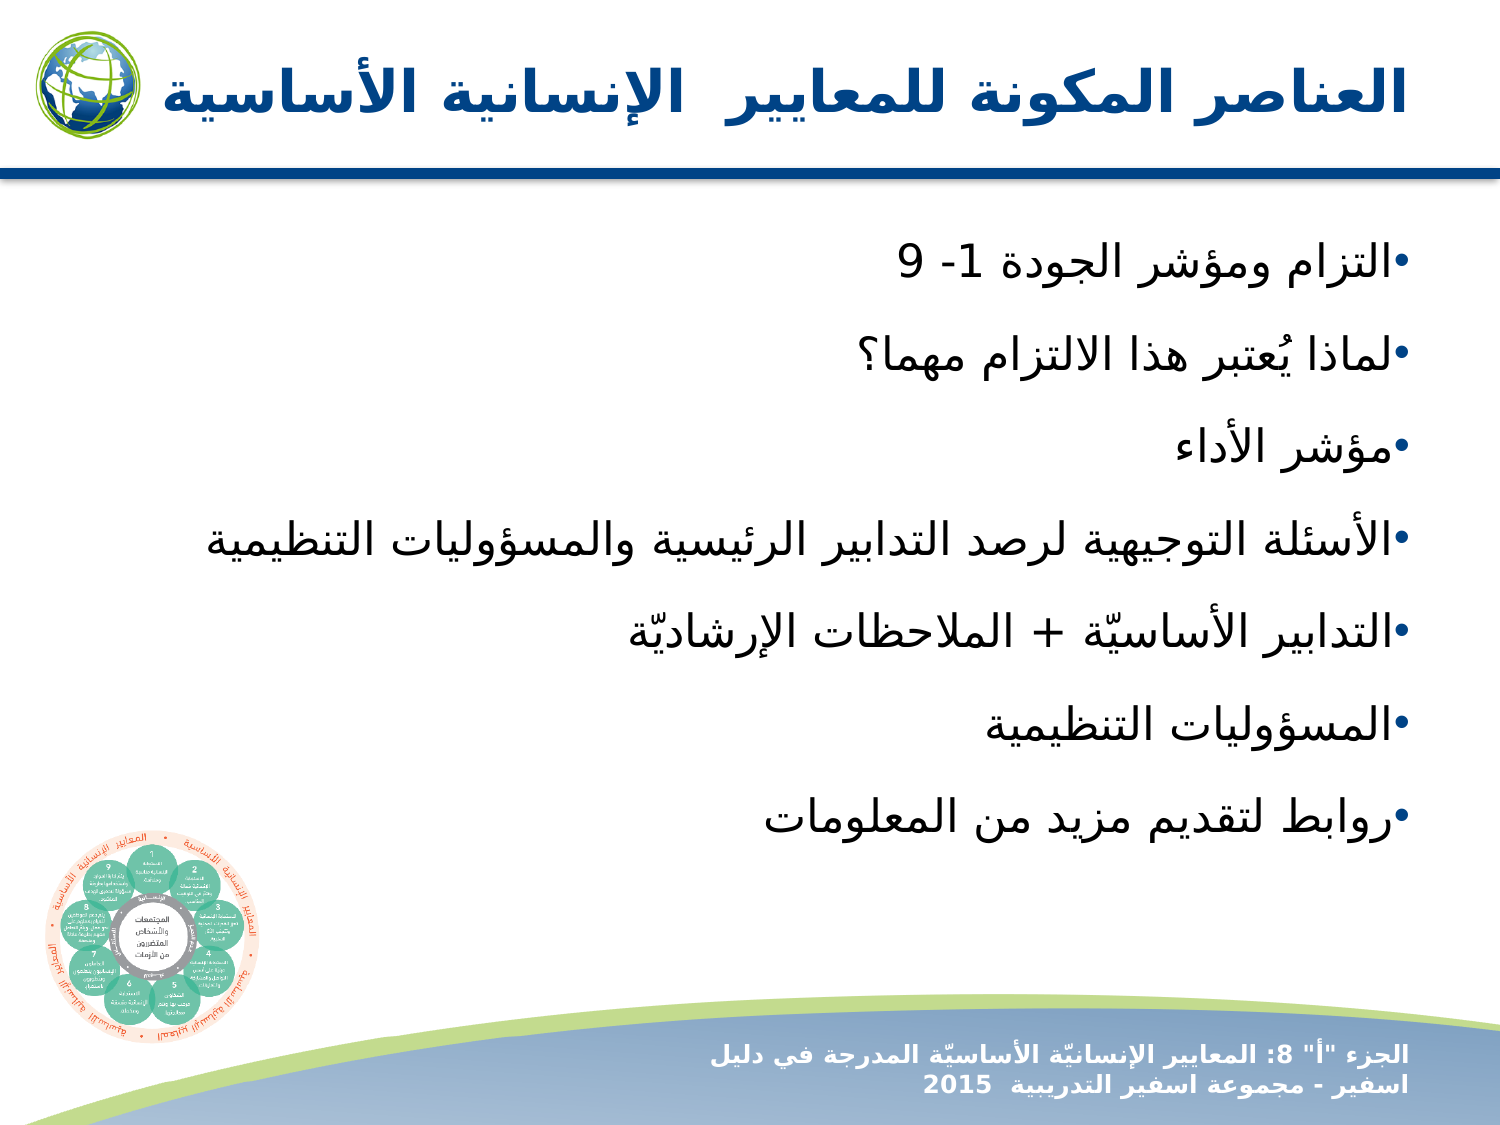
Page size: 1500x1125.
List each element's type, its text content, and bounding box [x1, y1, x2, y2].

picture [0, 828, 1500, 1125]
list التزام ومؤشر الجودة 1- 9 لماذا يُعتبر هذا الالتزام مهما؟ مؤشر الأداء الأسئلة التوجيهية لرصد التدابير الرئيسية والمسؤوليات التنظيمية التدابير الأساسيّة + الملاحظات الإرشاديّة المسؤوليات التنظيمية روابط لتقديم مزيد من المعلومات [75, 224, 1425, 1010]
title العناصر المكونة للمعايير الإنسانية الأساسية [75, 0, 1425, 178]
picture [24, 26, 75, 147]
footer الجزء "أ" 8: المعايير الإنسانيّة الأساسيّة المدرجة في دليل اسفير - مجموعة اسفير التدريبية 2015 [679, 1038, 1425, 1099]
